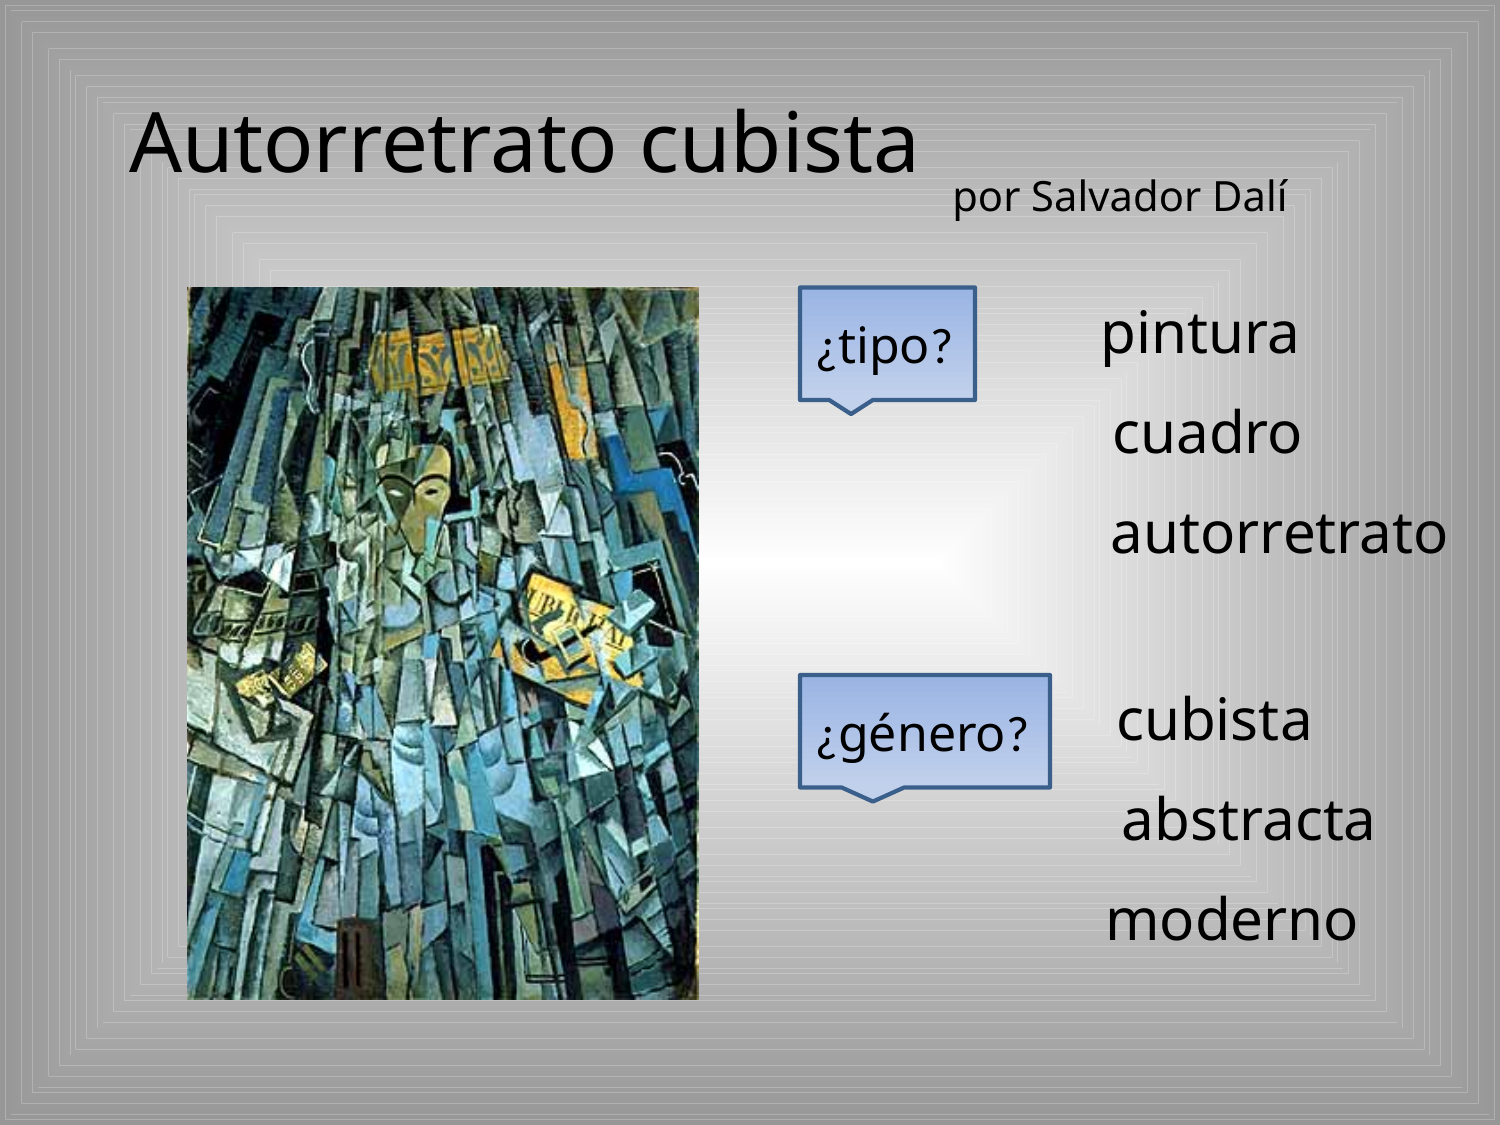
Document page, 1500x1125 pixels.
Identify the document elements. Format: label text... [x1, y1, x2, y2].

title Autorretrato cubista [75, 45, 975, 233]
text_box por Salvador Dalí [937, 162, 1388, 228]
text_box cuadro [1097, 387, 1318, 473]
text_box pintura [1086, 287, 1315, 373]
picture [187, 287, 699, 1001]
text_box moderno [1090, 875, 1374, 960]
text_box abstracta [1107, 774, 1392, 860]
text_box autorretrato [1096, 487, 1464, 573]
text_box ¿género? [797, 672, 1053, 804]
text_box cubista [1101, 675, 1328, 760]
text_box ¿tipo? [797, 285, 978, 416]
